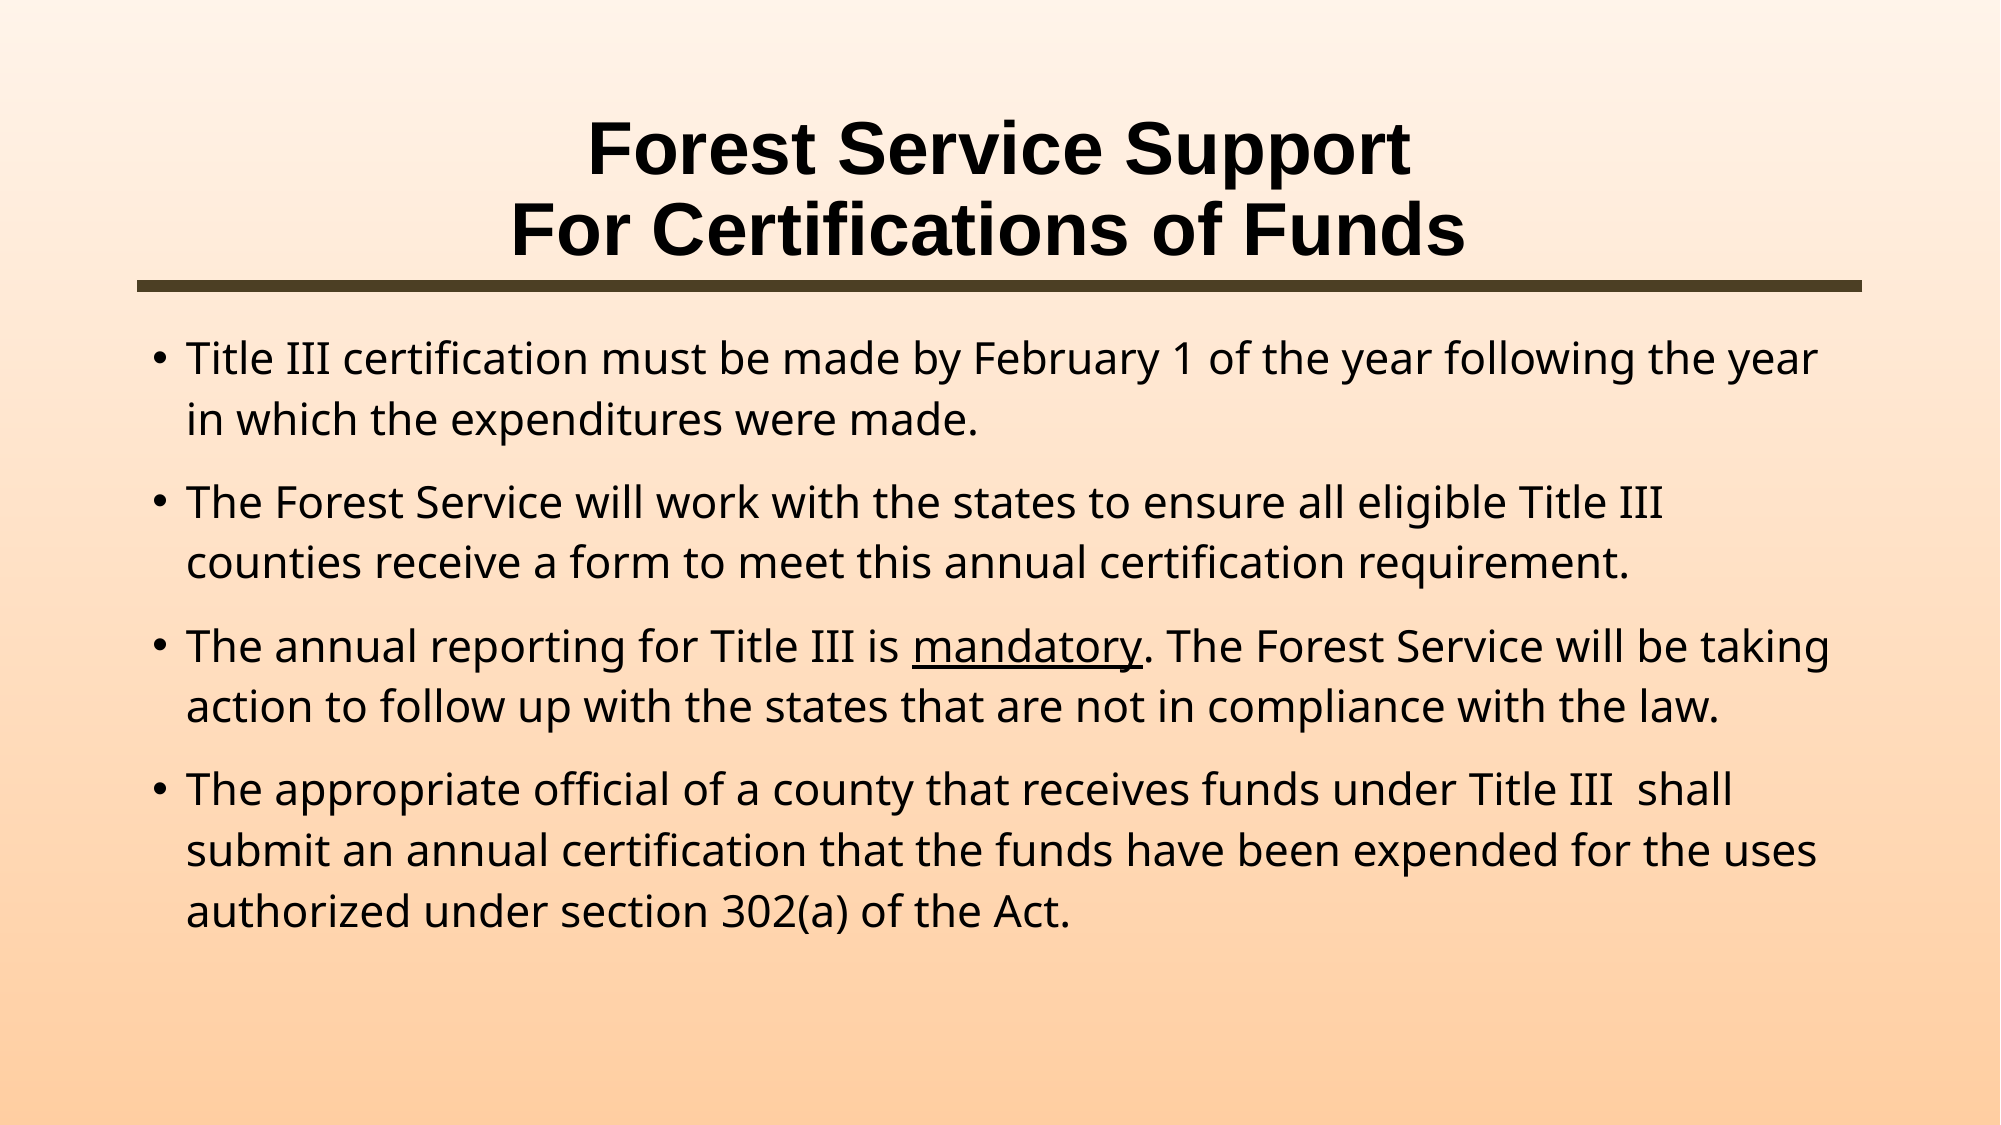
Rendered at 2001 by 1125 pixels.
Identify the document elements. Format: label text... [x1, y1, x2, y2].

title Forest Service Support For Certifications of Funds [137, 102, 1863, 262]
list Title III certification must be made by February 1 of the year following the year in which the expenditures were made. The Forest Service will work with the states to ensure all eligible Title III counties receive a form to meet this annual certification requirement. The annual reporting for Title III is mandatory. The Forest Service will be taking action to follow up with the states that are not in compliance with the law. The appropriate official of a county that receives funds under Title III shall submit an annual certification that the funds have been expended for the uses authorized under section 302(a) of the Act. [137, 315, 1863, 1010]
